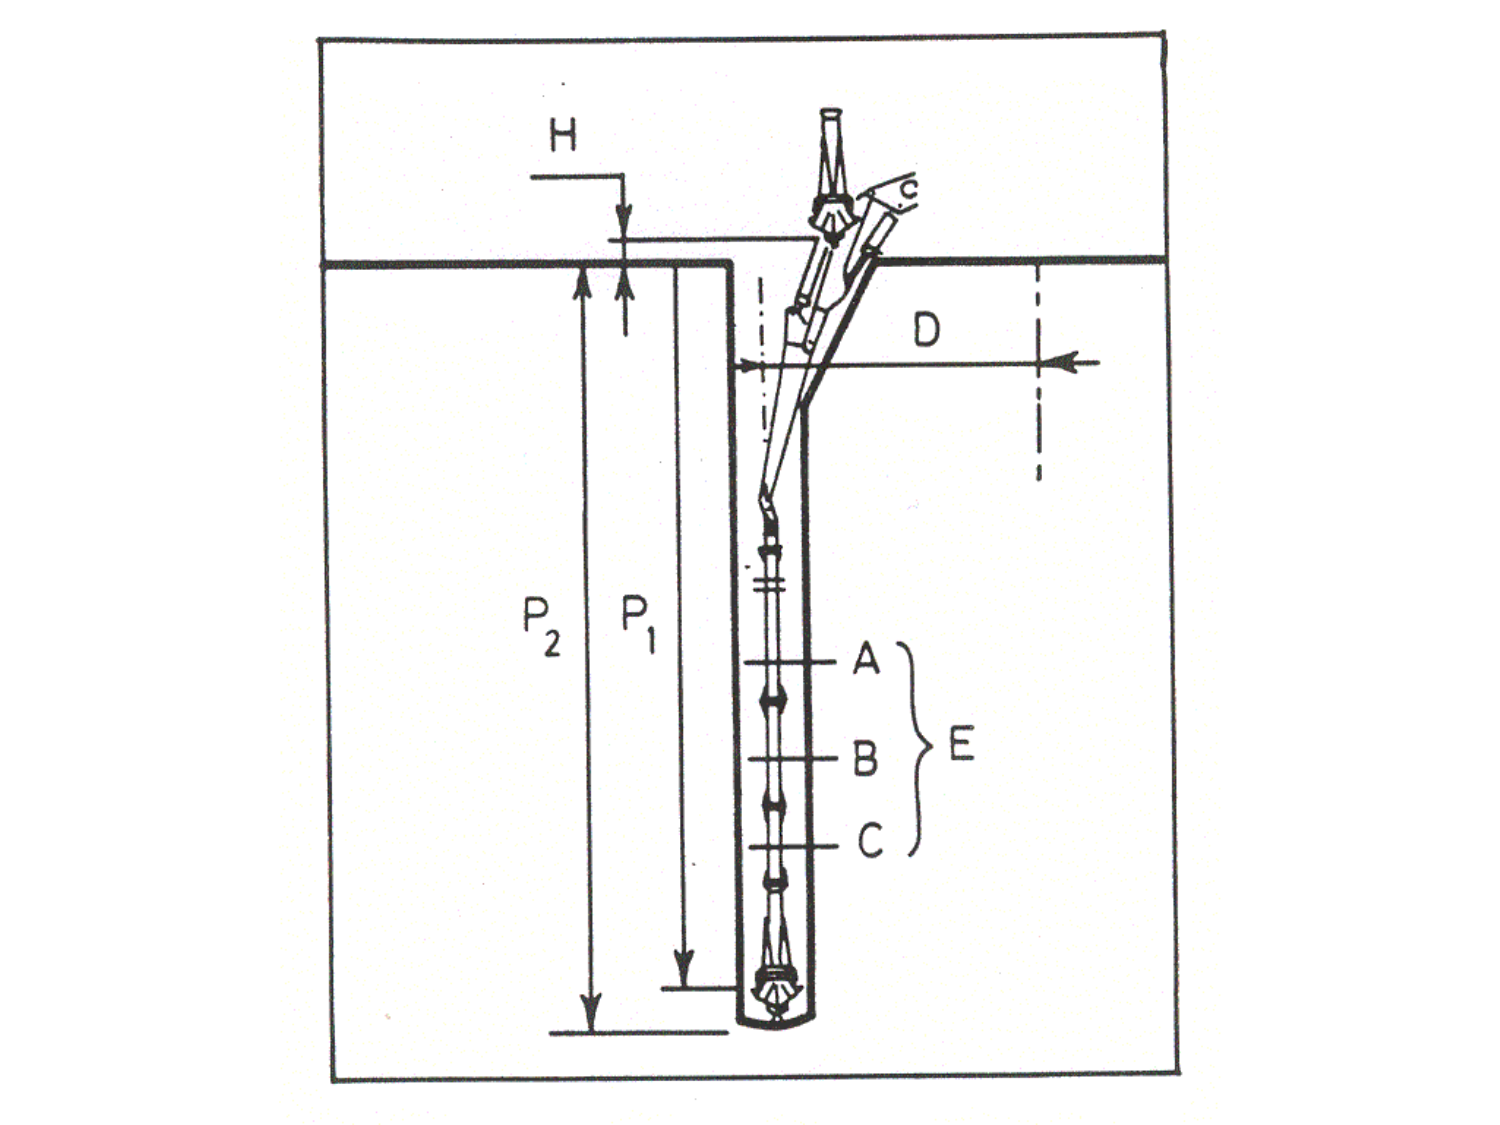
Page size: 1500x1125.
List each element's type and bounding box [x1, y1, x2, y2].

picture [277, 0, 1222, 1125]
